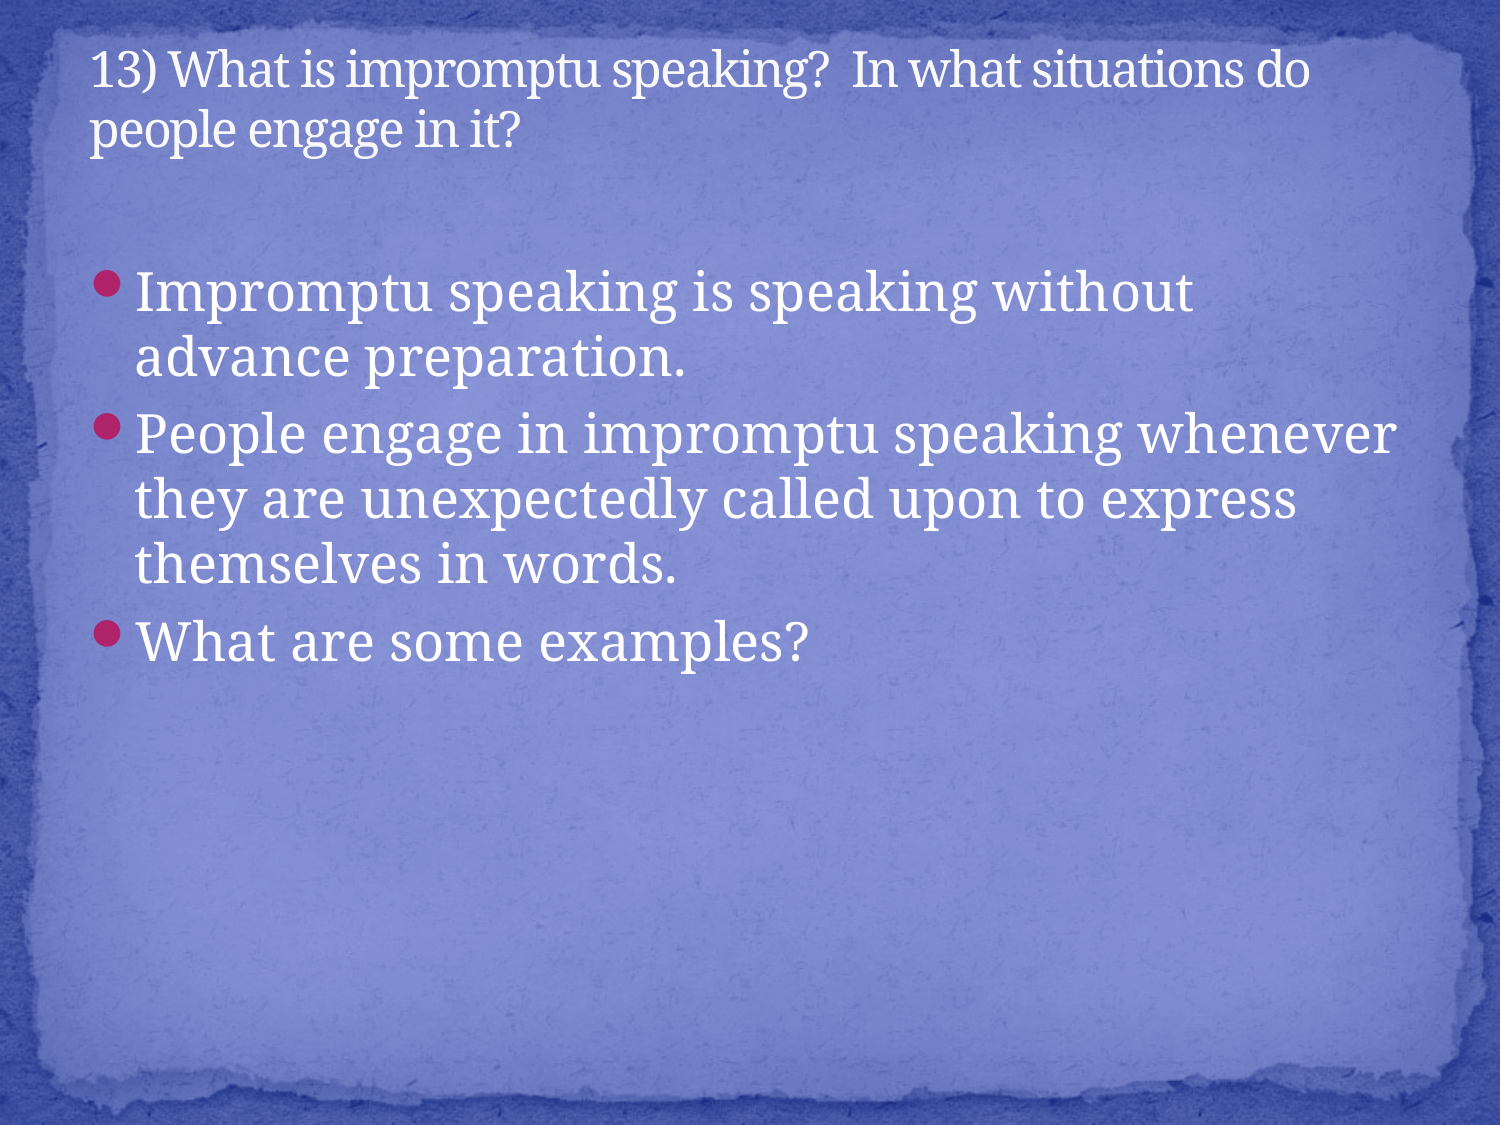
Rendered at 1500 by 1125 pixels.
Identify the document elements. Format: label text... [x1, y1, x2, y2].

list Impromptu speaking is speaking without advance preparation. People engage in impromptu speaking whenever they are unexpectedly called upon to express themselves in words. What are some examples? [75, 249, 1425, 1000]
title 13) What is impromptu speaking? In what situations do people engage in it? [74, 24, 1425, 225]
